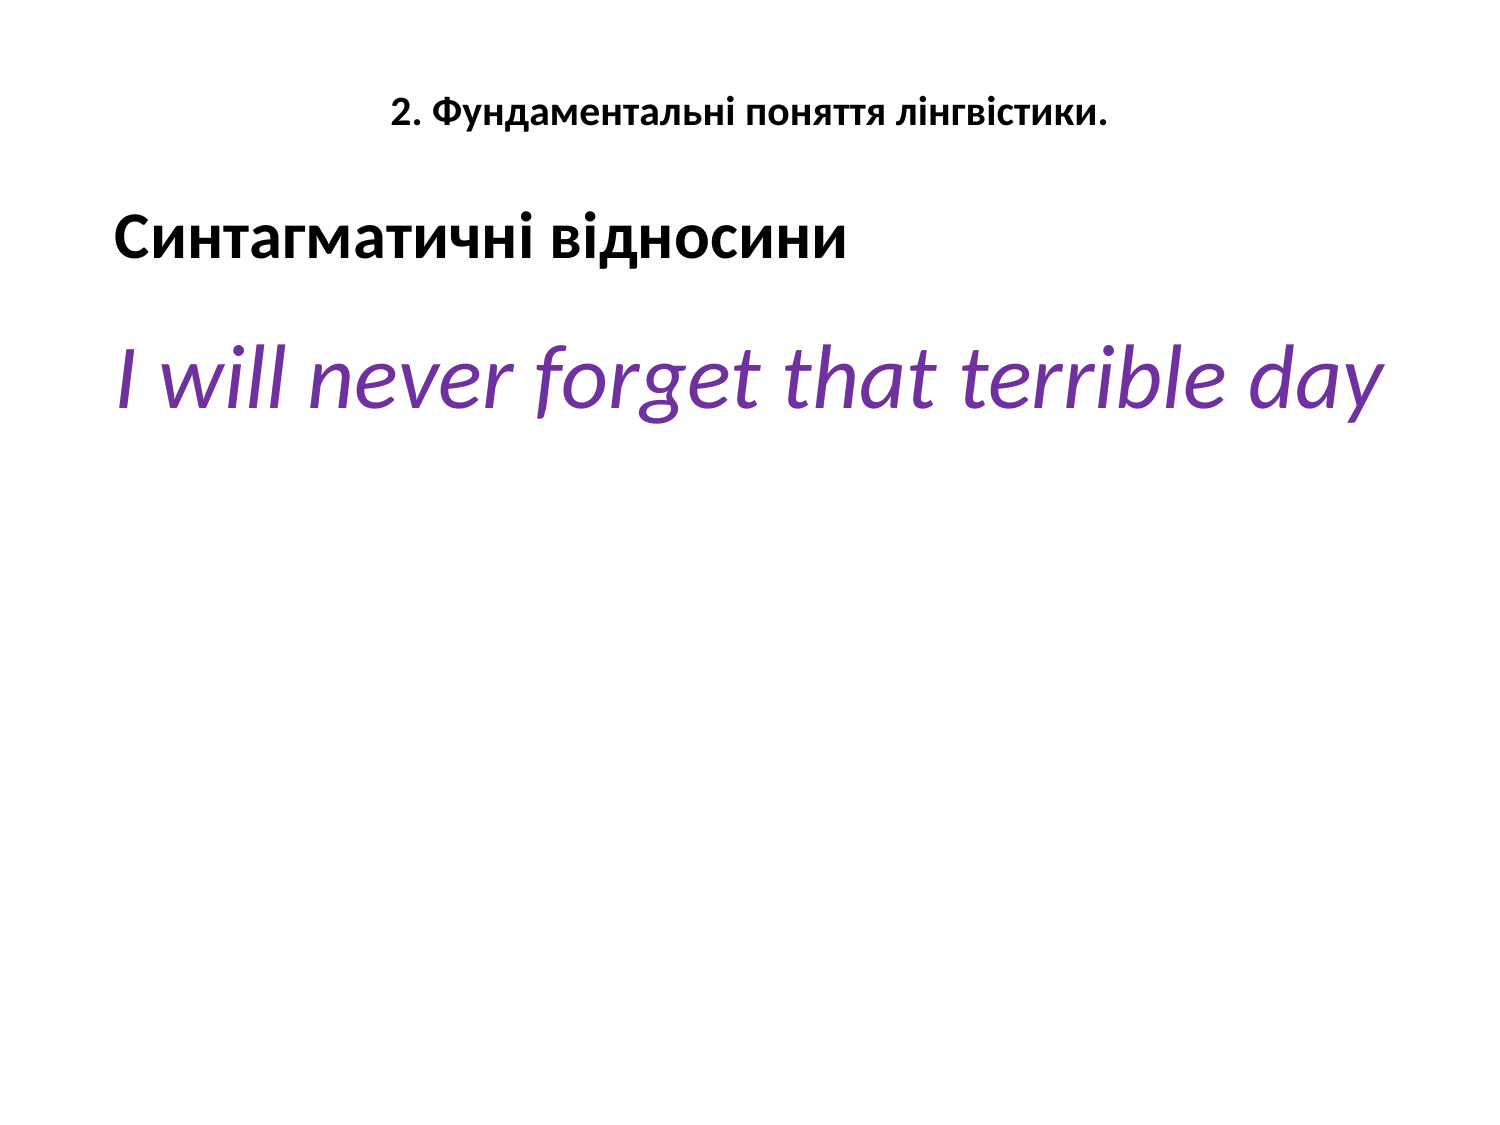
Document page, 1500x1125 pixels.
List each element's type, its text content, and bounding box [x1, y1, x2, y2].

text_box Синтагматичні відносини I will never forget that terrible day [100, 184, 1451, 993]
text_box 2. Фундаментальні поняття лінгвістики. [75, 45, 1425, 173]
